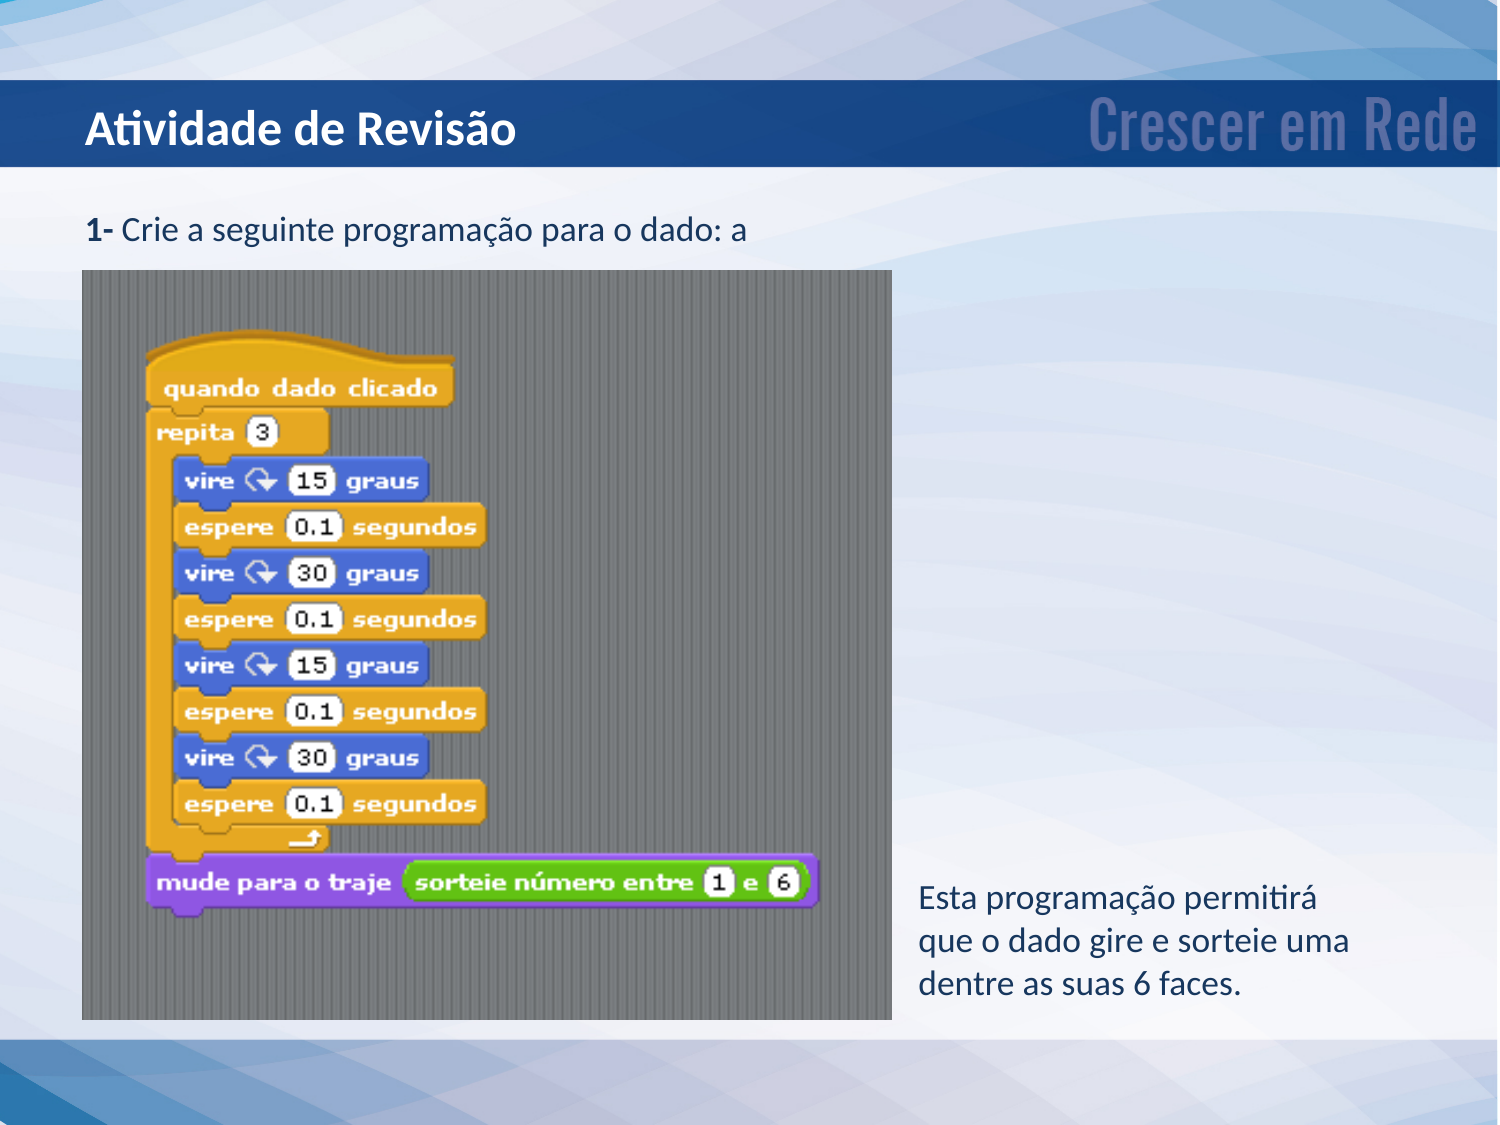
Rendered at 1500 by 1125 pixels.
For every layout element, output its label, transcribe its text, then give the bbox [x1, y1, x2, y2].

text_box 1- Crie a seguinte programação para o dado: a [70, 199, 1418, 342]
text_box Atividade de Revisão [70, 88, 1430, 163]
picture [0, 0, 1500, 1125]
text_box Esta programação permitirá que o dado gire e sorteie uma dentre as suas 6 faces. [896, 867, 1379, 1010]
